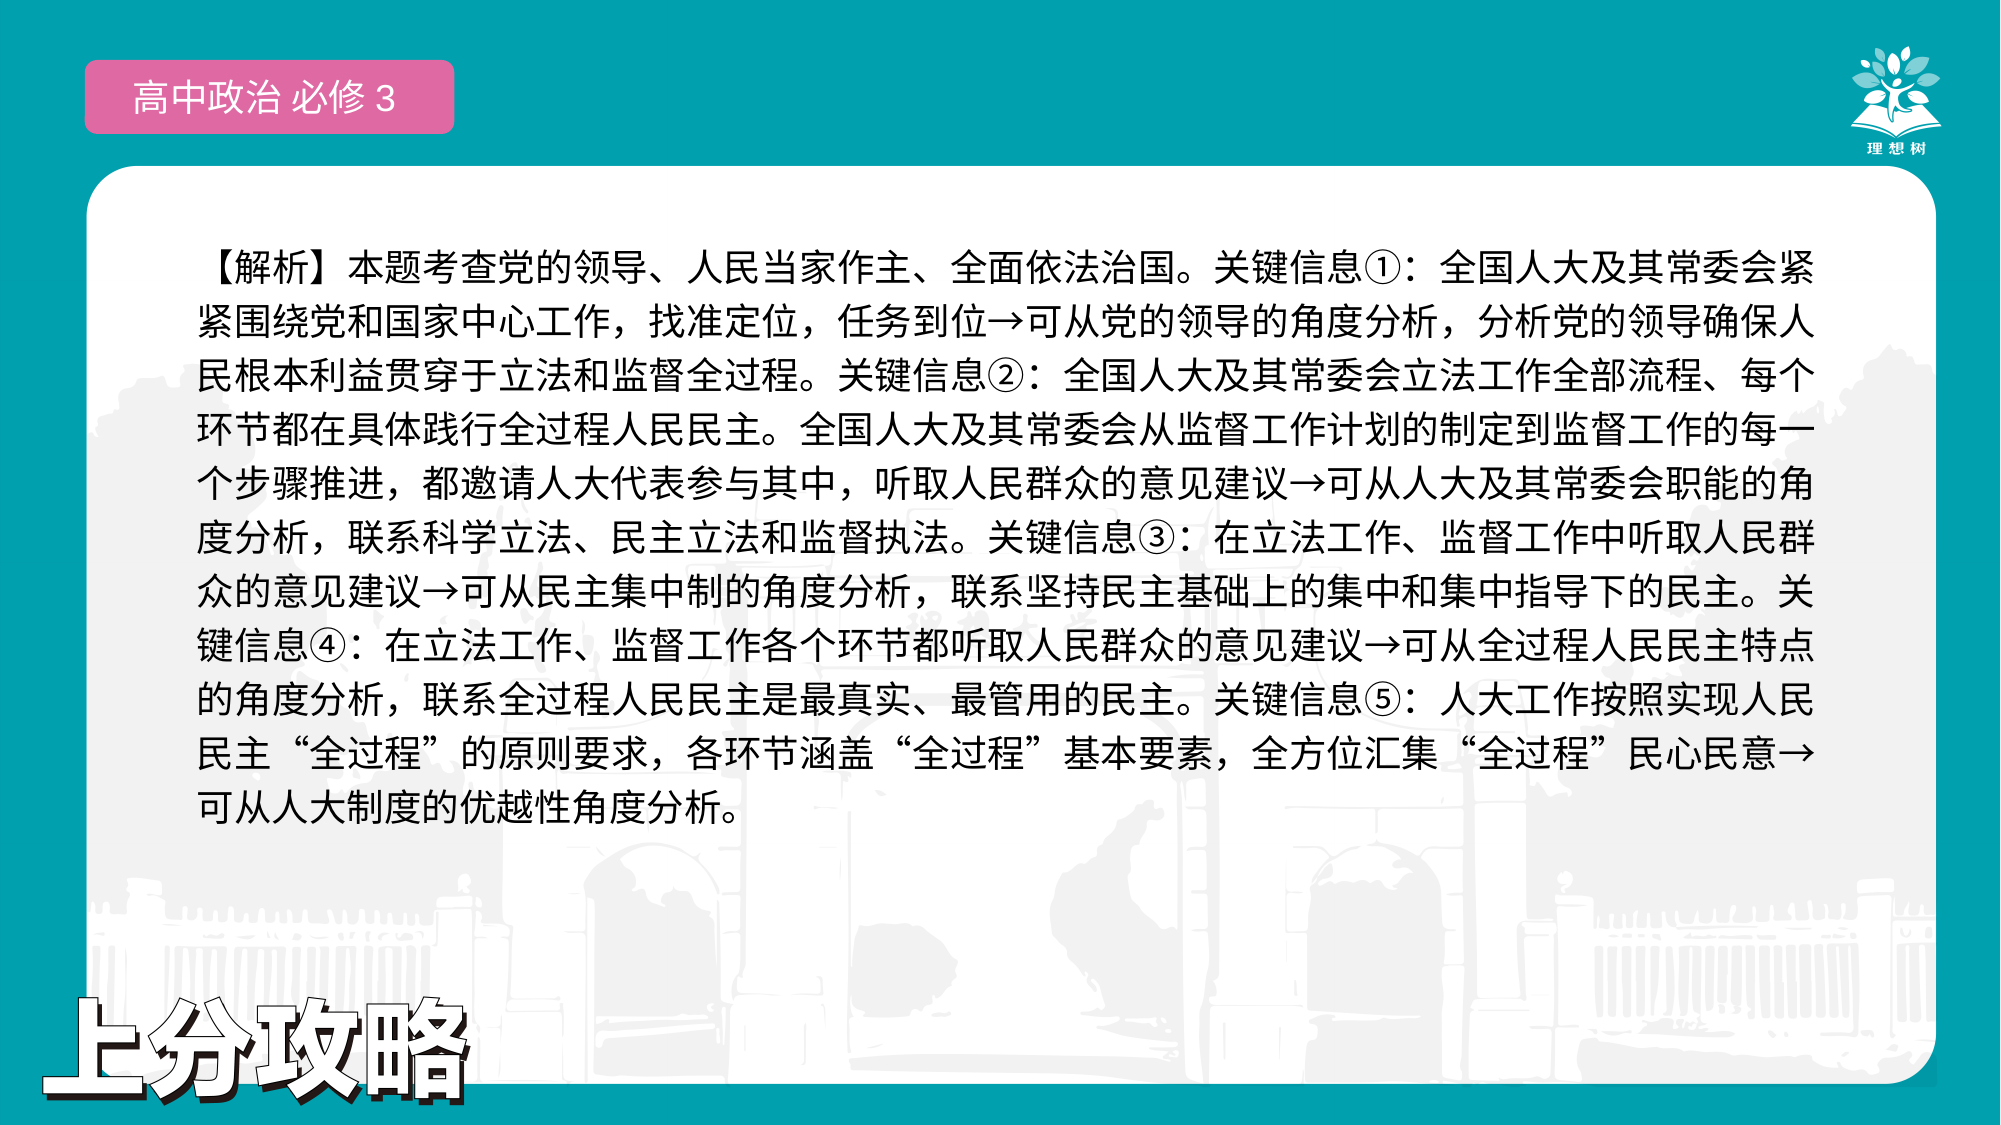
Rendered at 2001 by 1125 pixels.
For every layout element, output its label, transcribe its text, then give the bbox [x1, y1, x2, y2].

picture [0, 0, 2001, 1125]
text_box 【解析】本题考查党的领导、人民当家作主、全面依法治国。关键信息①：全国人大及其常委会紧紧围绕党和国家中心工作，找准定位，任务到位→可从党的领导的角度分析，分析党的领导确保人民根本利益贯穿于立法和监督全过程。关键信息②：全国人大及其常委会立法工作全部流程、每个环节都在具体践行全过程人民民主。全国人大及其常委会从监督工作计划的制定到监督工作的每一个步骤推进，都邀请人大代表参与其中，听取人民群众的意见建议→可从人大及其常委会职能的角度分析，联系科学立法、民主立法和监督执法。关键信息③：在立法工作、监督工作中听取人民群众的意见建议→可从民主集中制的角度分析，联系坚持民主基础上的集中和集中指导下的民主。关键信息④：在立法工作、监督工作各个环节都听取人民群众的意见建议→可从全过程人民民主特点的角度分析，联系全过程人民民主是最真实、最管用的民主。关键信息⑤：人大工作按照实现人民民主“全过程”的原则要求，各环节涵盖“全过程”基本要素，全方位汇集“全过程”民心民意→可从人大制度的优越性角度分析。 [181, 228, 1831, 891]
text_box 高中政治 必修3 [83, 58, 456, 135]
